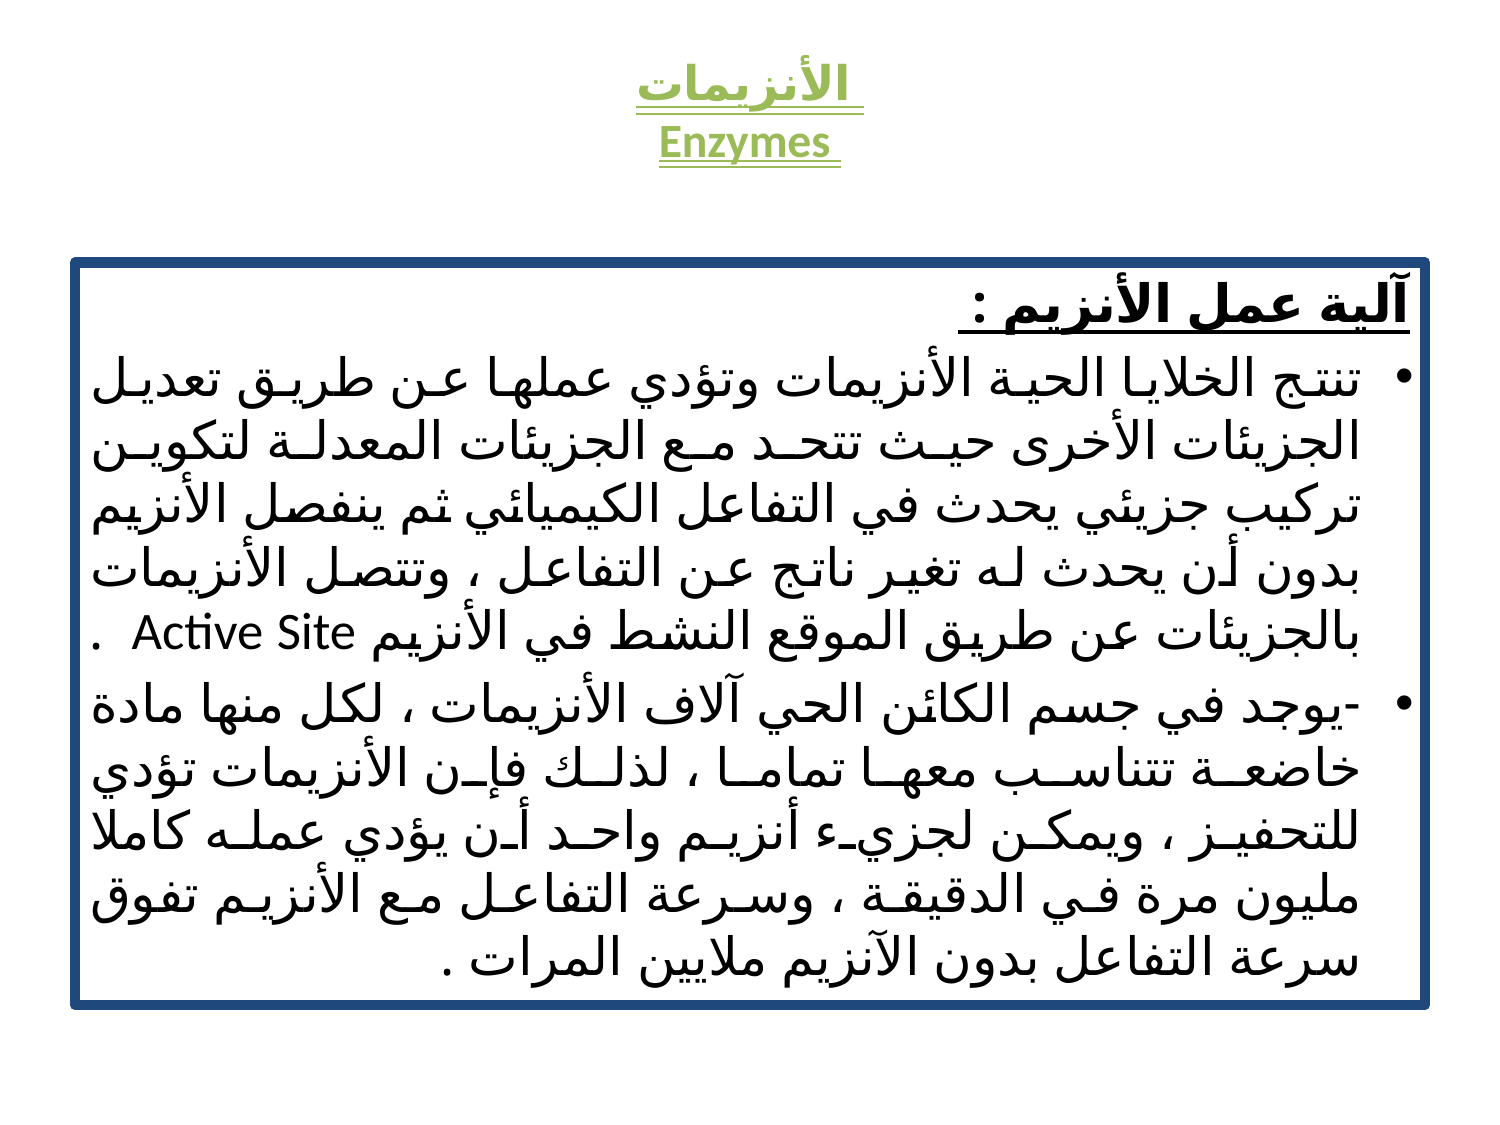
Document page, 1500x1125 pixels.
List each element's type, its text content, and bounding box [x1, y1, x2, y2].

title الأنزيمات Enzymes [75, 45, 1425, 233]
list آلية عمل الأنزيم : تنتج الخلايا الحية الأنزيمات وتؤدي عملها عن طريق تعديل الجزيئات الأخرى حيث تتحد مع الجزيئات المعدلة لتكوين تركيب جزيئي يحدث في التفاعل الكيميائي ثم ينفصل الأنزيم بدون أن يحدث له تغير ناتج عن التفاعل ، وتتصل الأنزيمات بالجزيئات عن طريق الموقع النشط في الأنزيم Active Site . -يوجد في جسم الكائن الحي آلاف الأنزيمات ، لكل منها مادة خاضعة تتناسب معها تماما ، لذلك فإن الأنزيمات تؤدي للتحفيز ، ويمكن لجزيء أنزيم واحد أن يؤدي عمله كاملا مليون مرة في الدقيقة ، وسرعة التفاعل مع الأنزيم تفوق سرعة التفاعل بدون الآنزيم ملايين المرات . [75, 262, 1425, 1005]
